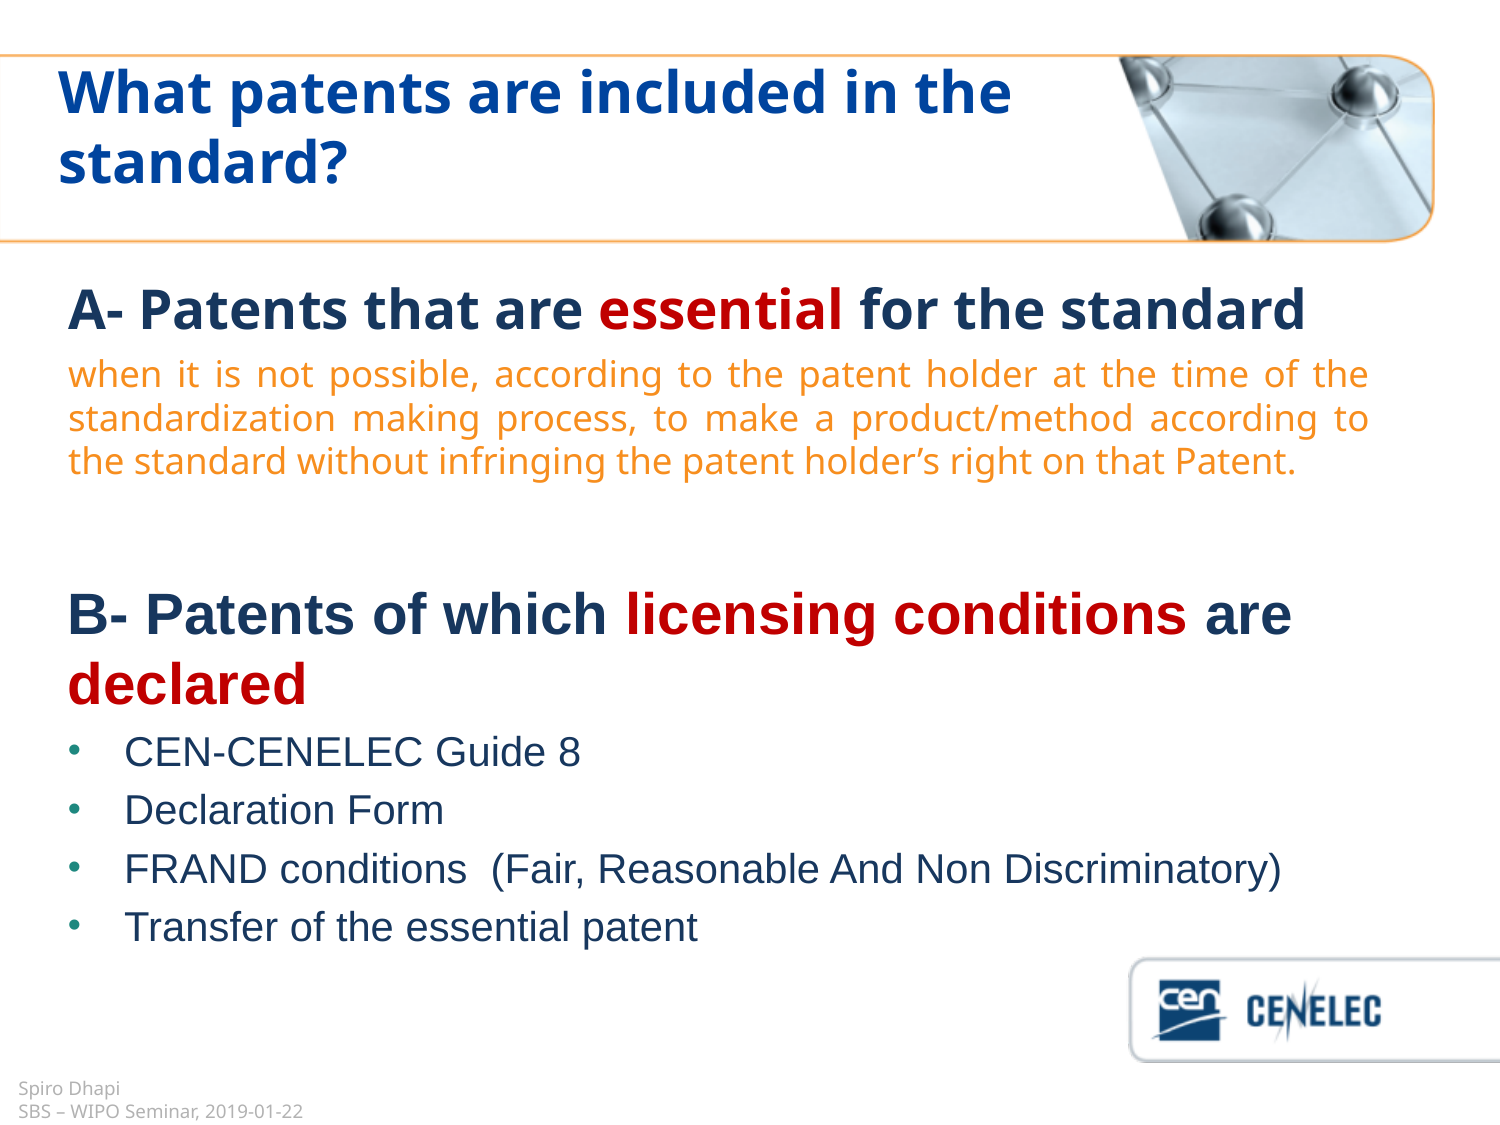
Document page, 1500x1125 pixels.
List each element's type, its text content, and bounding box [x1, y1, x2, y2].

picture [0, 54, 1435, 244]
picture [1113, 940, 1500, 1074]
footer Spiro Dhapi SBS – WIPO Seminar, 2019-01-22 [3, 1069, 479, 1125]
list A- Patents that are essential for the standard when it is not possible, according to the patent holder at the time of the standardization making process, to make a product/method according to the standard without infringing the patent holder’s right on that Patent. [53, 267, 1385, 563]
text_box B- Patents of which licensing conditions are declared CEN-CENELEC Guide 8 Declaration Form FRAND conditions (Fair, Reasonable And Non Discriminatory) Transfer of the essential patent [53, 568, 1483, 1016]
title What patents are included in the standard? [43, 30, 1085, 220]
